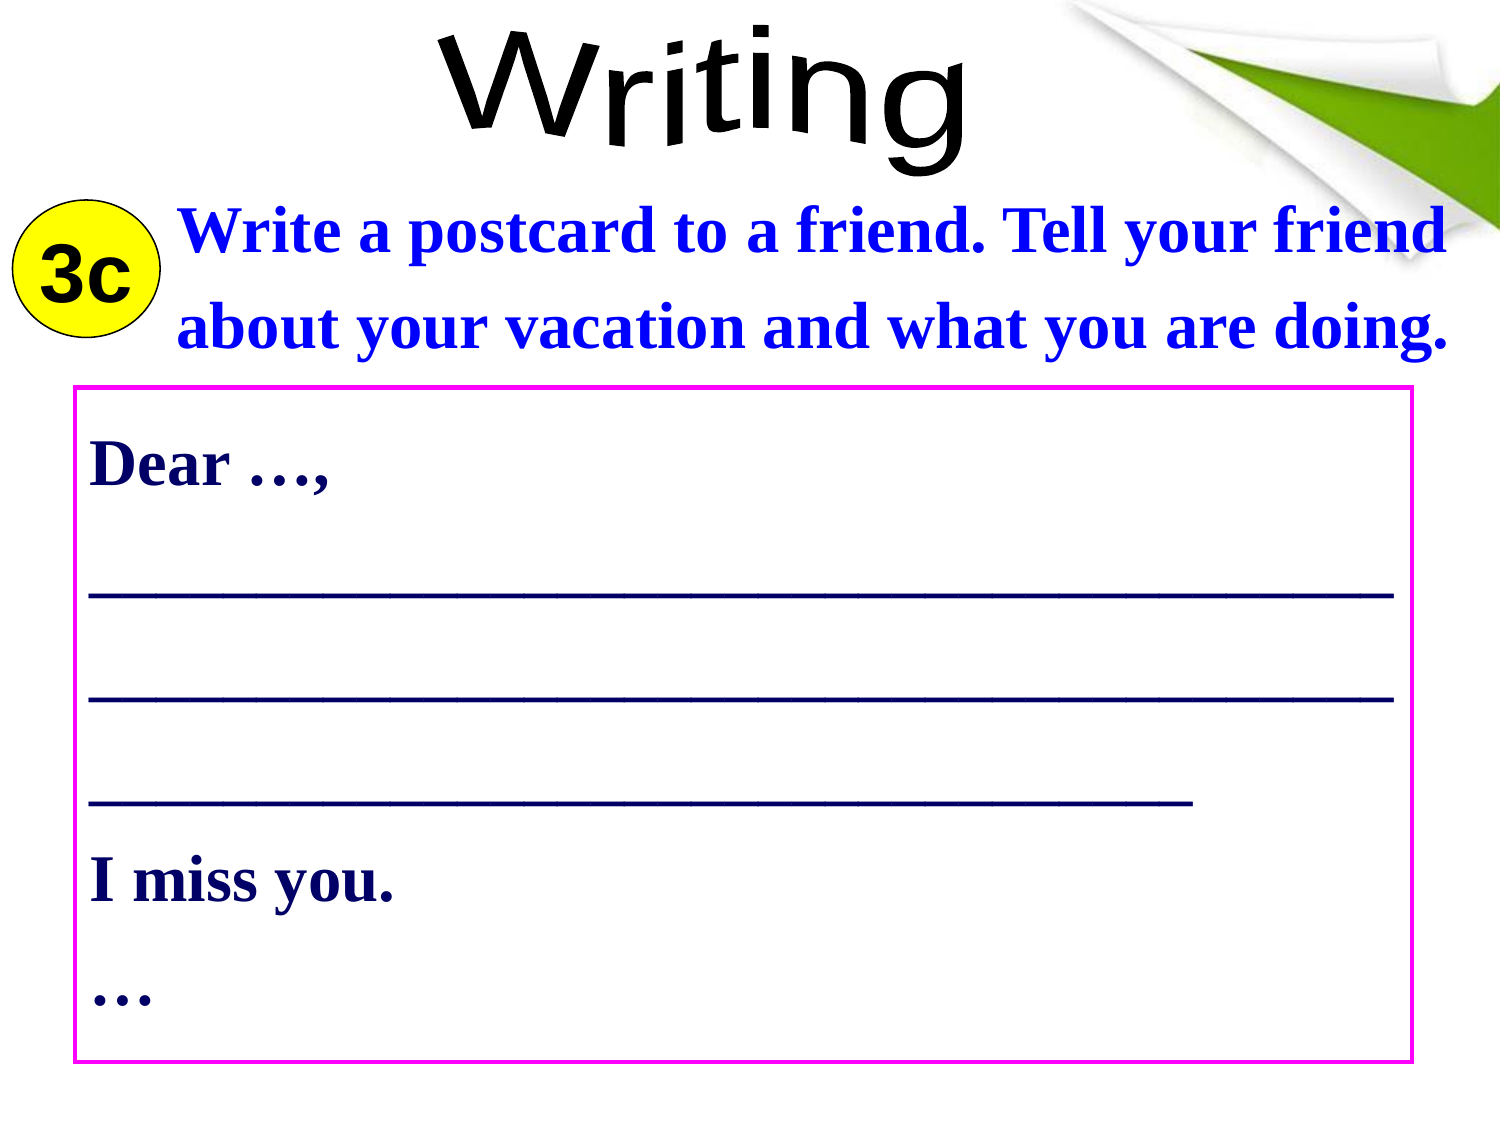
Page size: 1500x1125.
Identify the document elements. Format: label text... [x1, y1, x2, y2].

picture [0, 0, 1500, 1125]
text_box Dear …, _______________________________________________________________________________________________________________ I miss you. … [74, 387, 1413, 1063]
text_box Write a postcard to a friend. Tell your friend about your vacation and what you are doing. [161, 162, 1500, 375]
text_box 3c [12, 199, 161, 338]
